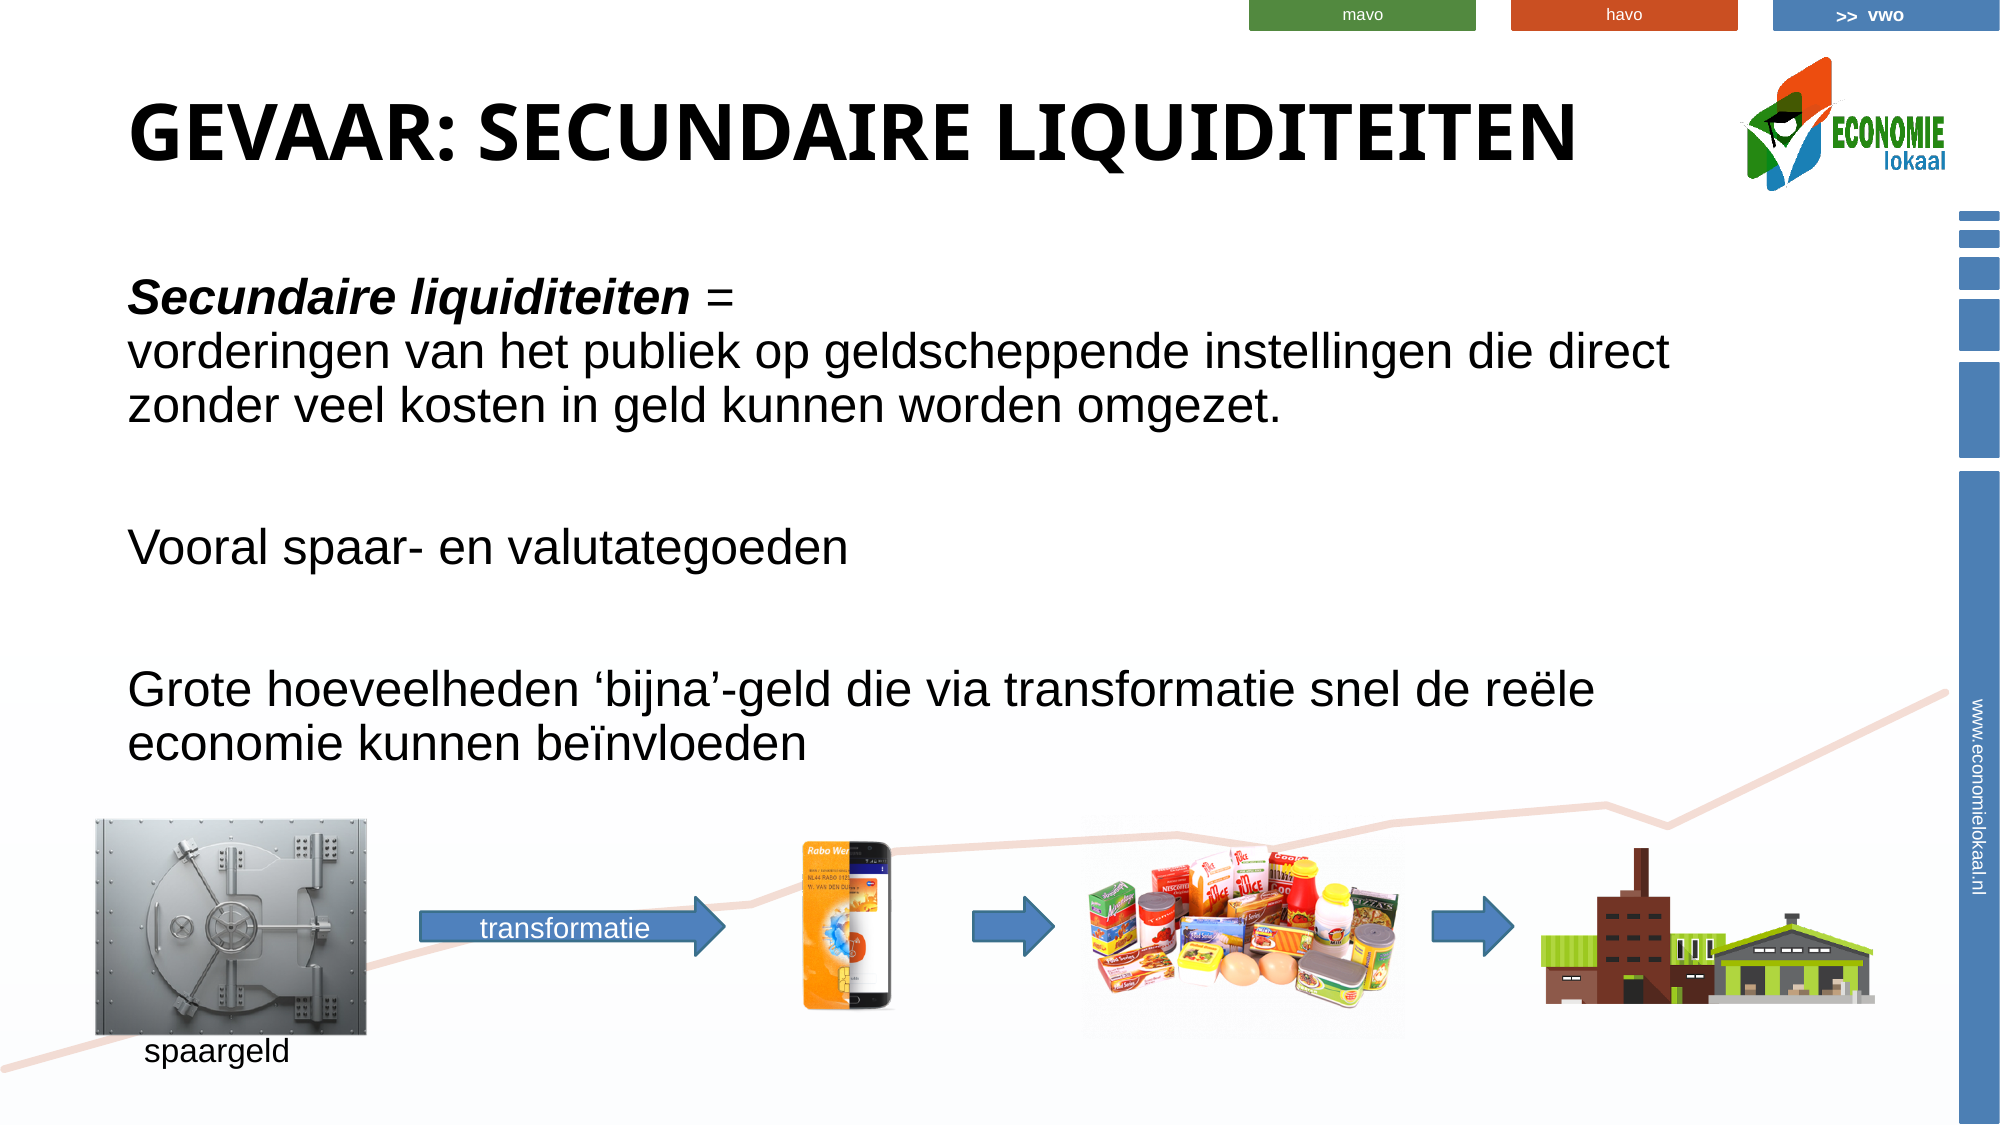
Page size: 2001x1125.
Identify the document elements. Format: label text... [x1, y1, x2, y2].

list Secundaire liquiditeiten = vorderingen van het publiek op geldscheppende instellingen die direct zonder veel kosten in geld kunnen worden omgezet. Vooral spaar- en valutategoeden Grote hoeveelheden ‘bijna’-geld die via transformatie snel de reële economie kunnen beïnvloeden [112, 263, 1829, 1035]
picture [1540, 848, 1875, 1004]
text_box transformatie [419, 895, 726, 957]
title gevaar: Secundaire liquiditeiten [112, 74, 1618, 208]
picture [1081, 798, 1406, 1054]
text_box [972, 895, 1055, 957]
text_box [67, 763, 393, 1089]
picture [1739, 57, 1946, 191]
picture [752, 838, 946, 1014]
text_box [1431, 895, 1515, 957]
